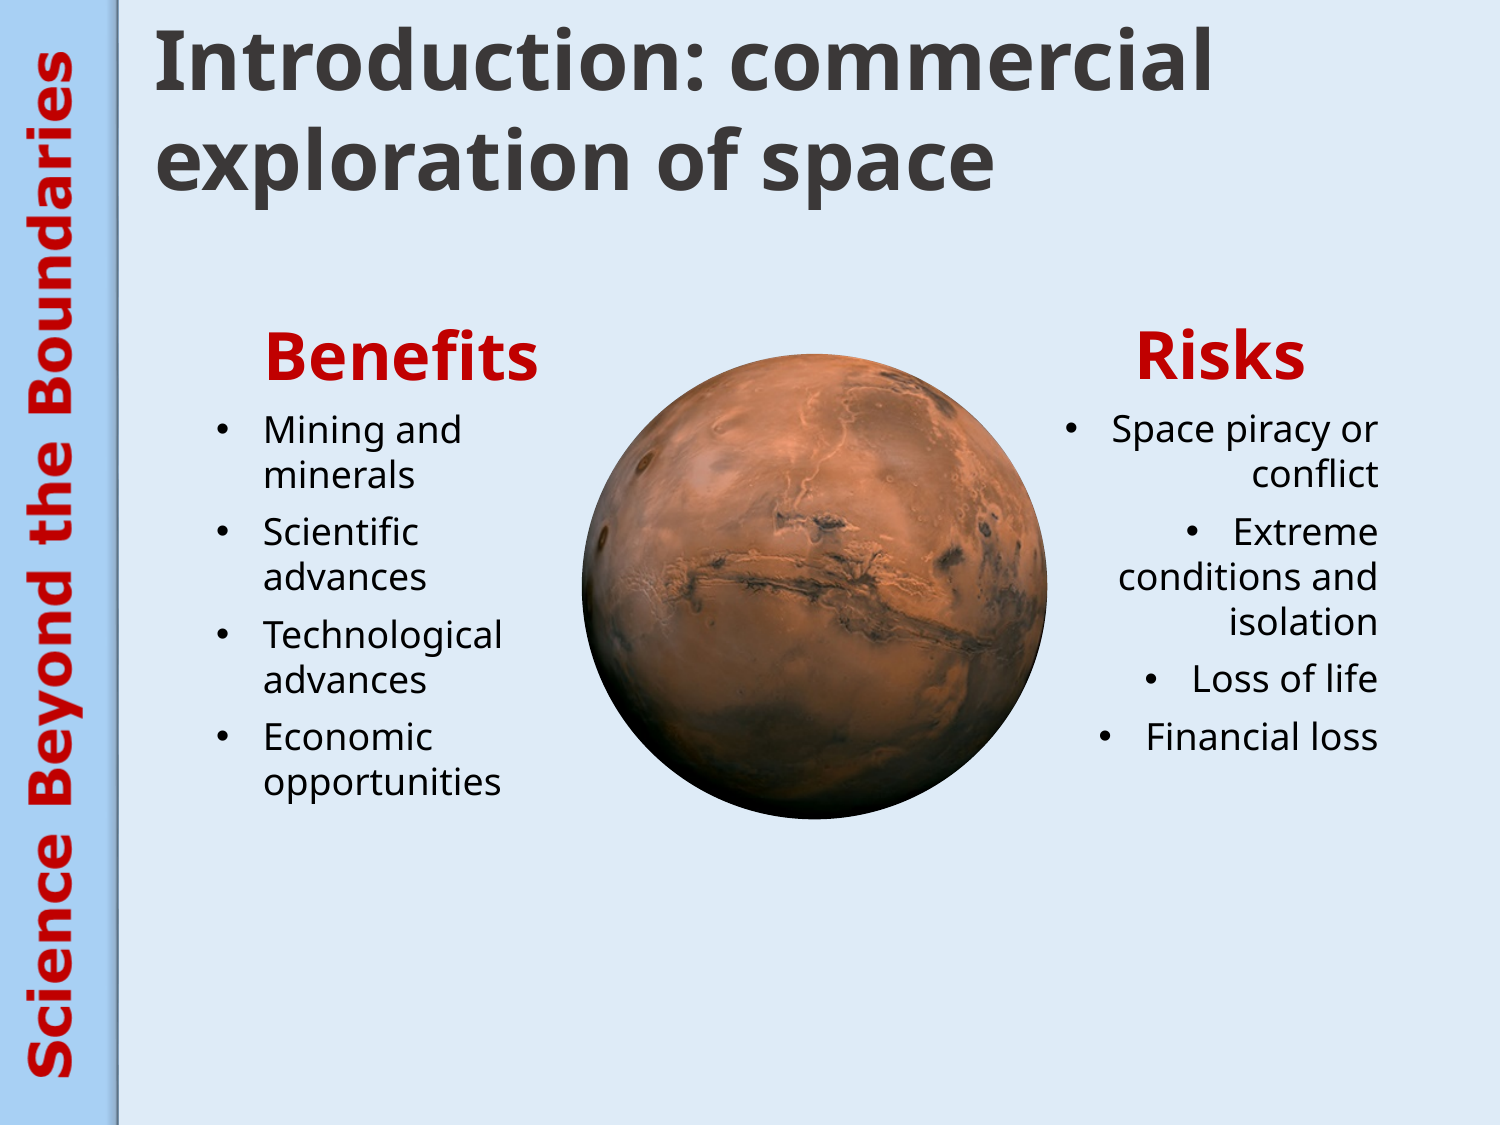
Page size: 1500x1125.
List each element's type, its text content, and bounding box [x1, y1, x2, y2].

picture [0, 0, 121, 1125]
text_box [201, 305, 1394, 820]
text_box Introduction: commercial exploration of space [139, 0, 1436, 215]
